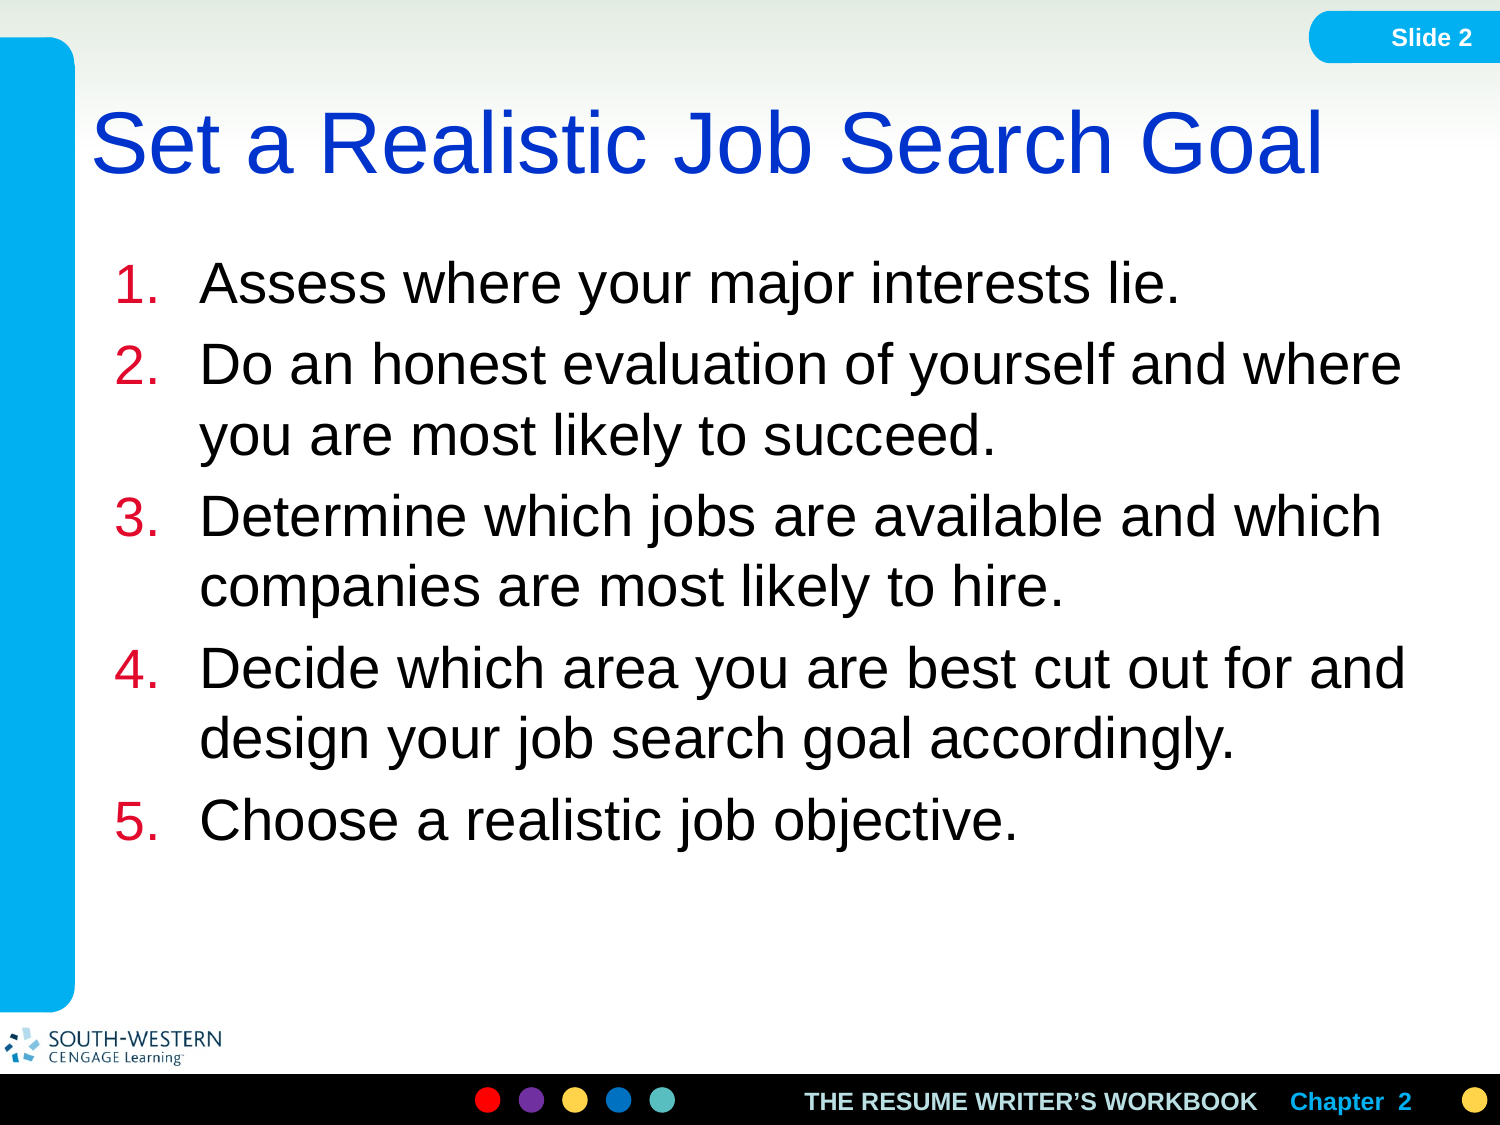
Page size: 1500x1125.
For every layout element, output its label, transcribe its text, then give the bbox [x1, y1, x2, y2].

list Assess where your major interests lie. Do an honest evaluation of yourself and where you are most likely to succeed. Determine which jobs are available and which companies are most likely to hire. Decide which area you are best cut out for and design your job search goal accordingly. Choose a realistic job objective. [99, 237, 1451, 981]
footer Chapter 2 [1274, 1075, 1476, 1125]
title Set a Realistic Job Search Goal [74, 44, 1426, 233]
picture [0, 1022, 225, 1073]
slide_number Slide 2 [1312, 13, 1488, 93]
